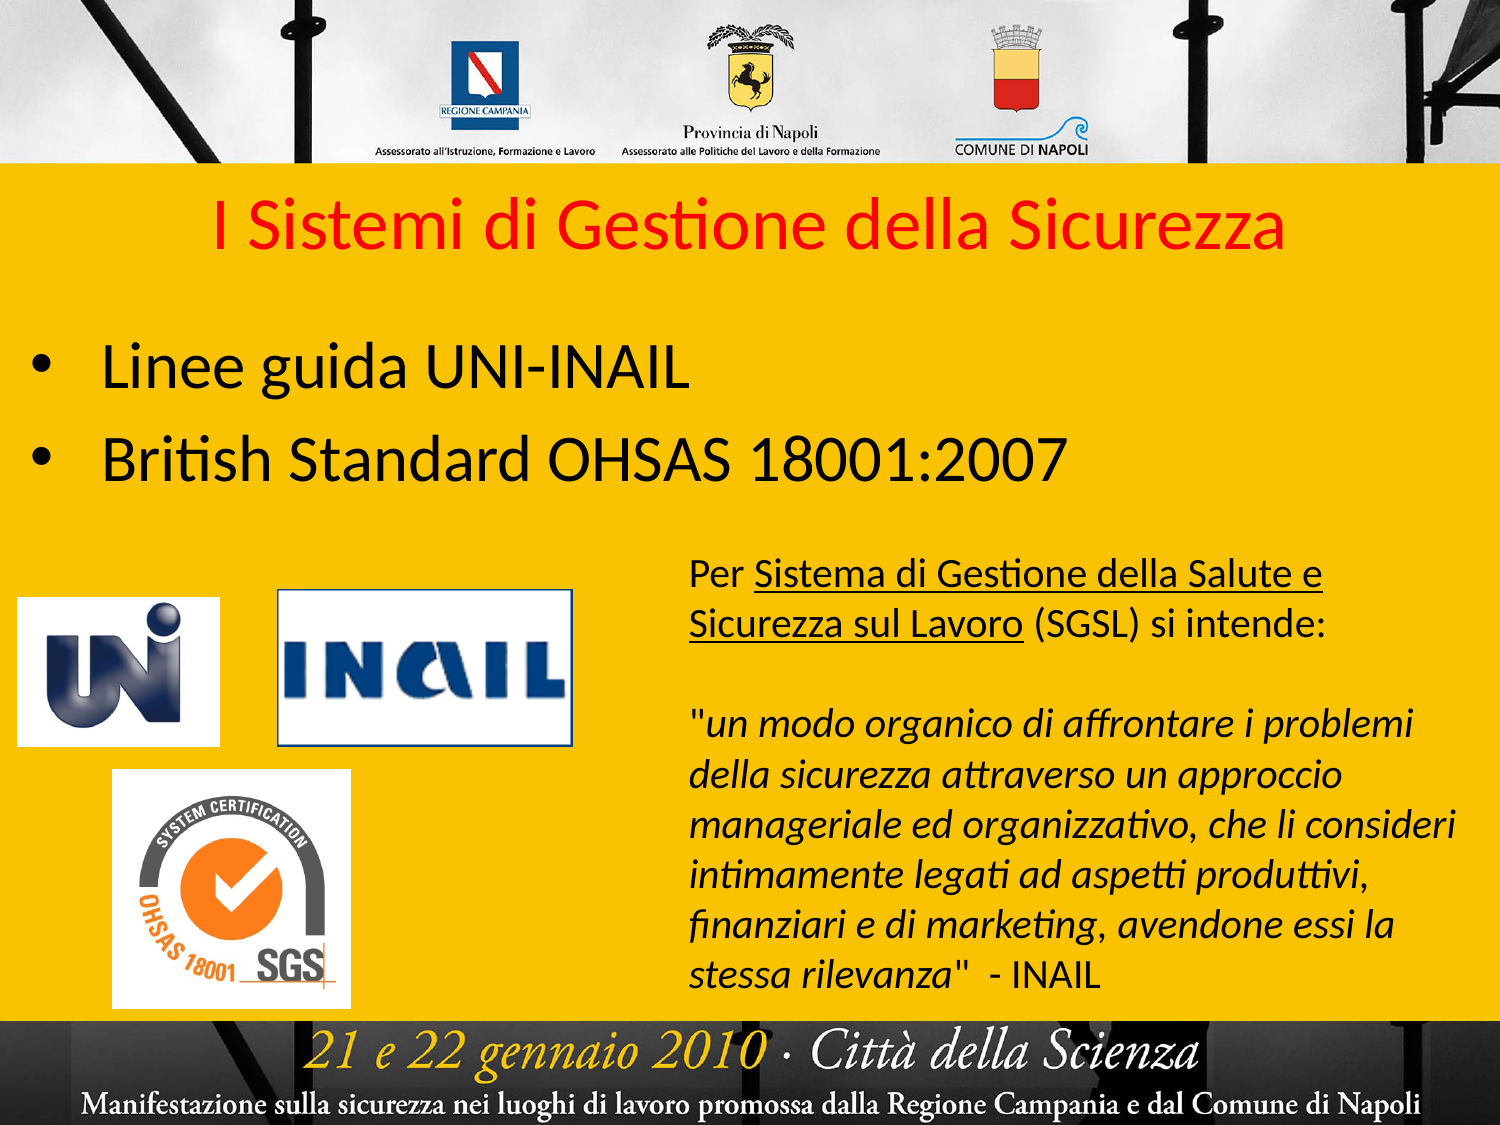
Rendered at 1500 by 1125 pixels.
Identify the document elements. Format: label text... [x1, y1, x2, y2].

picture [0, 0, 1500, 1125]
title I Sistemi di Gestione della Sicurezza [17, 172, 1483, 268]
text_box Per Sistema di Gestione della Salute e Sicurezza sul Lavoro (SGSL) si intende: "un modo organico di affrontare i problemi della sicurezza attraverso un approccio manageriale ed organizzativo, che li consideri intimamente legati ad aspetti produttivi, finanziari e di marketing, avendone essi la stessa rilevanza" - INAIL [673, 538, 1495, 1004]
list Linee guida UNI-INAIL British Standard OHSAS 18001:2007 [14, 314, 1480, 985]
